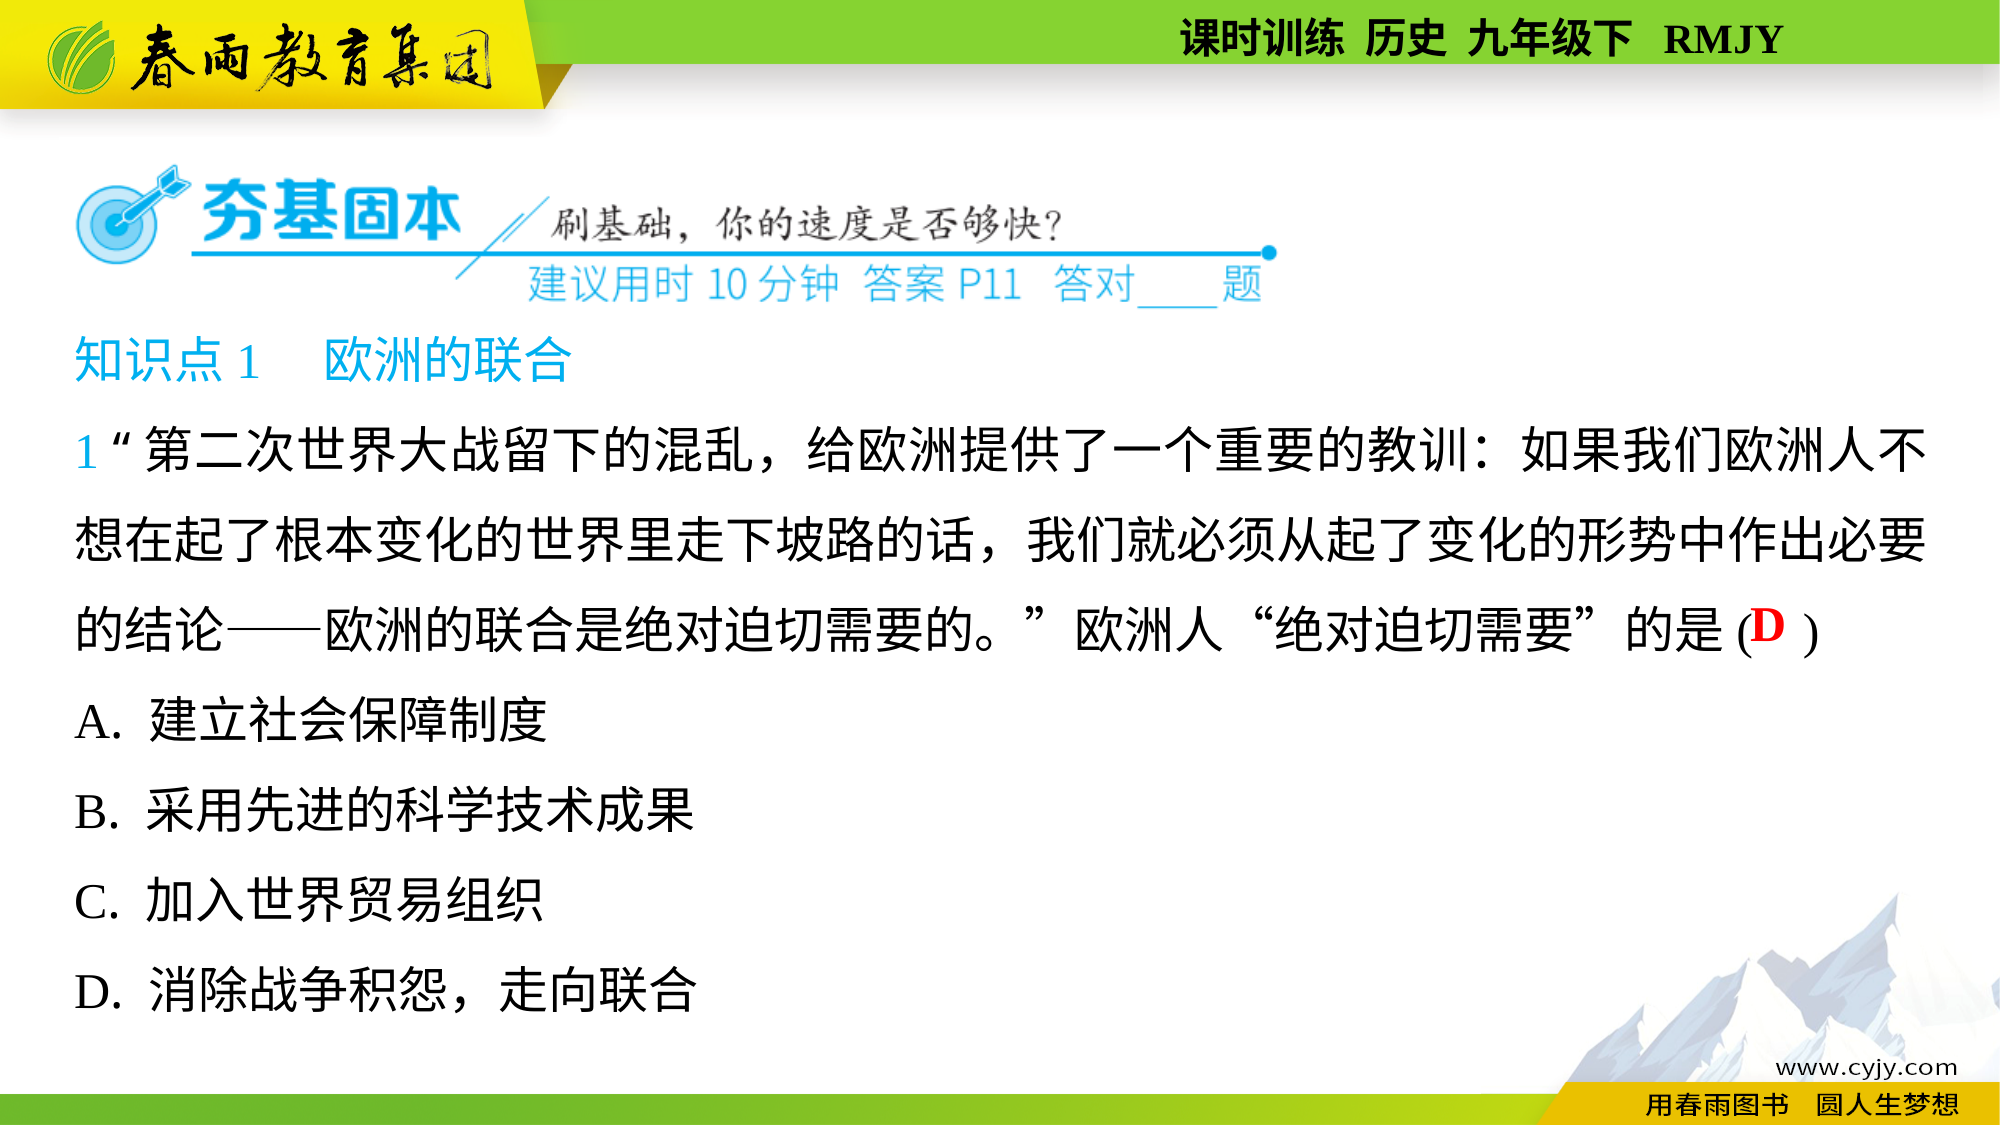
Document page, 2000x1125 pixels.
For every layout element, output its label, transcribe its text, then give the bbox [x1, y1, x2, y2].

picture [0, 0, 2000, 1125]
list 知识点1 欧洲的联合 1 “第二次世界大战留下的混乱，给欧洲提供了一个重要的教训：如果我们欧洲人不想在起了根本变化的世界里走下坡路的话，我们就必须从起了变化的形势中作出必要的结论——欧洲的联合是绝对迫切需要的。”欧洲人“绝对迫切需要”的是( ) A. 建立社会保障制度 B. 采用先进的科学技术成果 C. 加入世界贸易组织 D. 消除战争积怨，走向联合 [59, 290, 1944, 1033]
text_box D [1735, 583, 1802, 659]
